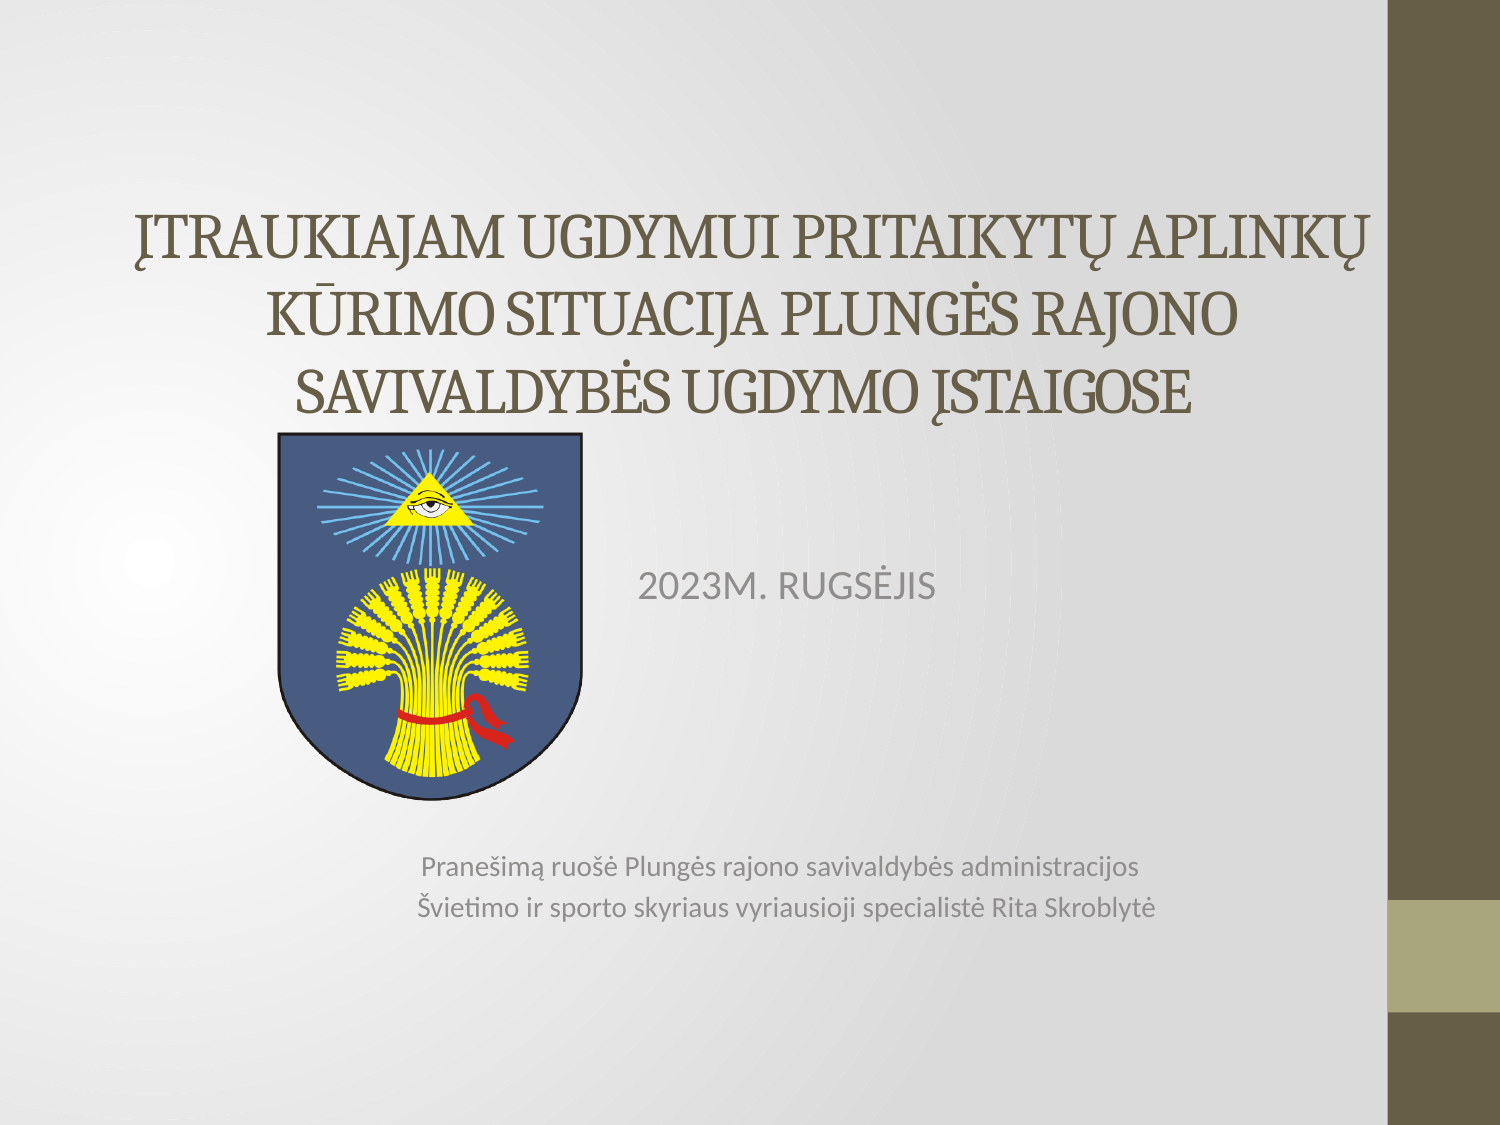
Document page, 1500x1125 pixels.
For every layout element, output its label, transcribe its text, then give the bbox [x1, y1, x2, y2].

subtitle 2023M. RUGSĖJIS Pranešimą ruošė Plungės rajono savivaldybės administracijos Švietimo ir sporto skyriaus vyriausioji specialistė Rita Skroblytė [147, 550, 1427, 1024]
title ĮTRAUKIAJAM UGDYMUI PRITAIKYTŲ APLINKŲ KŪRIMO SITUACIJA PLUNGĖS RAJONO SAVIVALDYBĖS UGDYMO ĮSTAIGOSE [76, 62, 1427, 634]
picture [276, 431, 583, 801]
